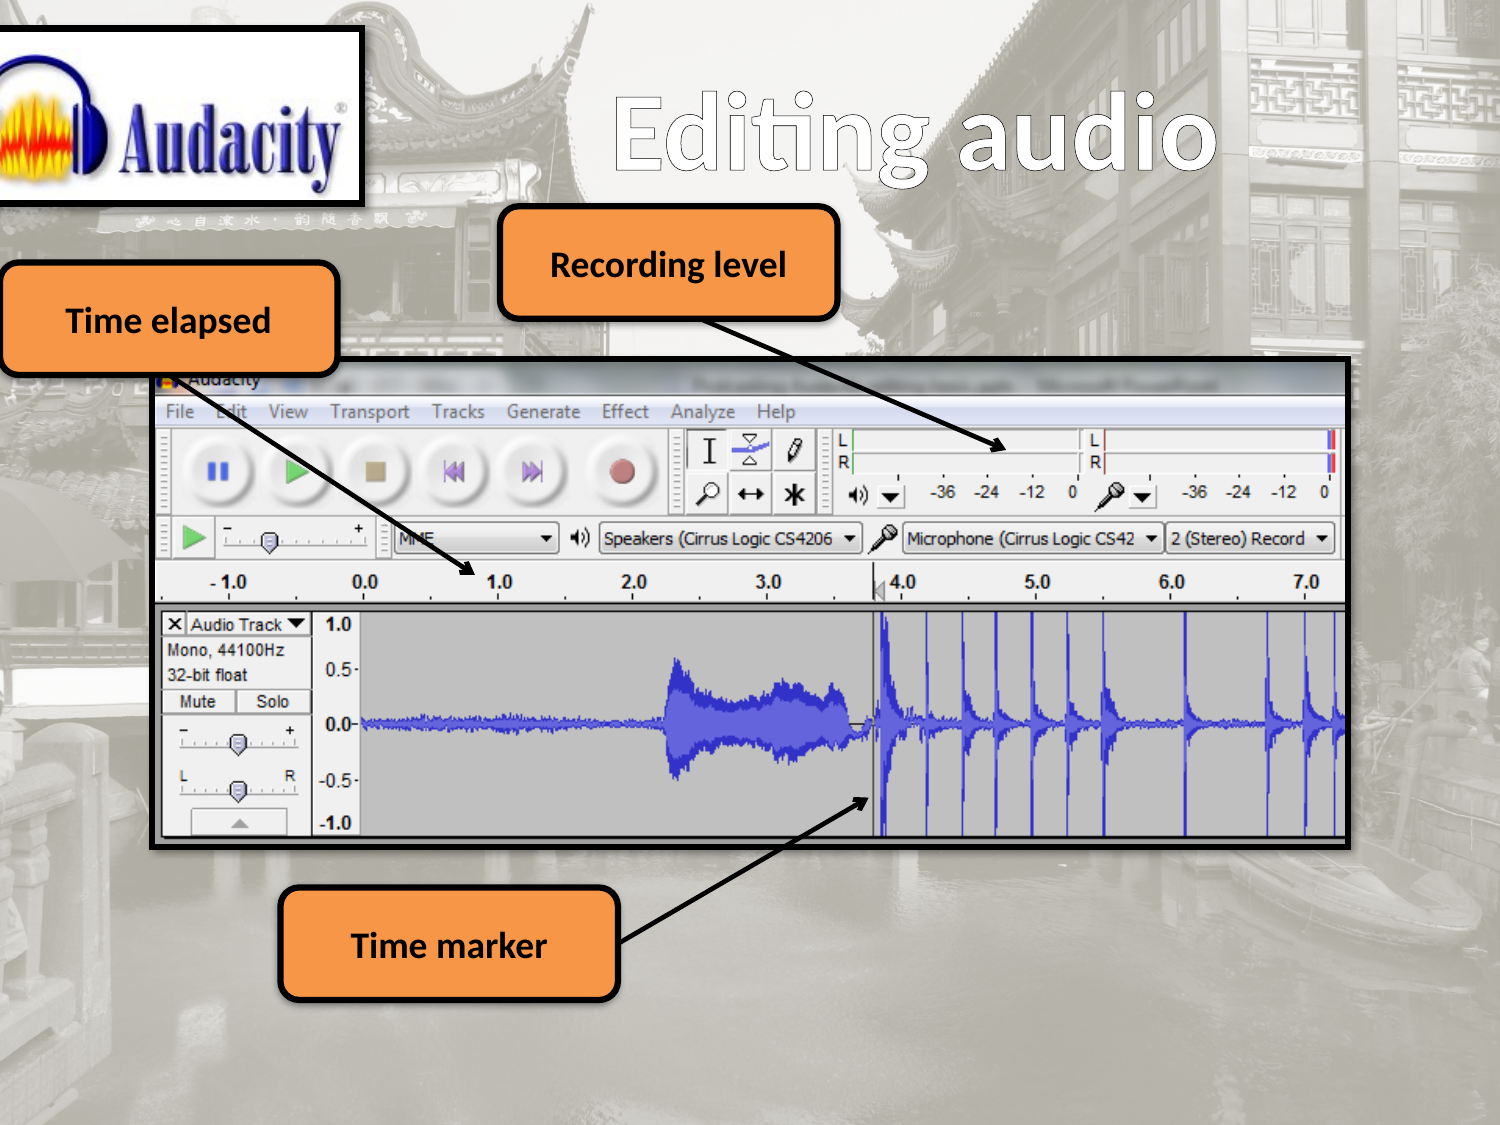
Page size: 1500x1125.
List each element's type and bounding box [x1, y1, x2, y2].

text_box [699, 318, 1007, 451]
text_box [617, 797, 869, 944]
text_box [168, 374, 476, 576]
picture [0, 0, 1500, 1125]
